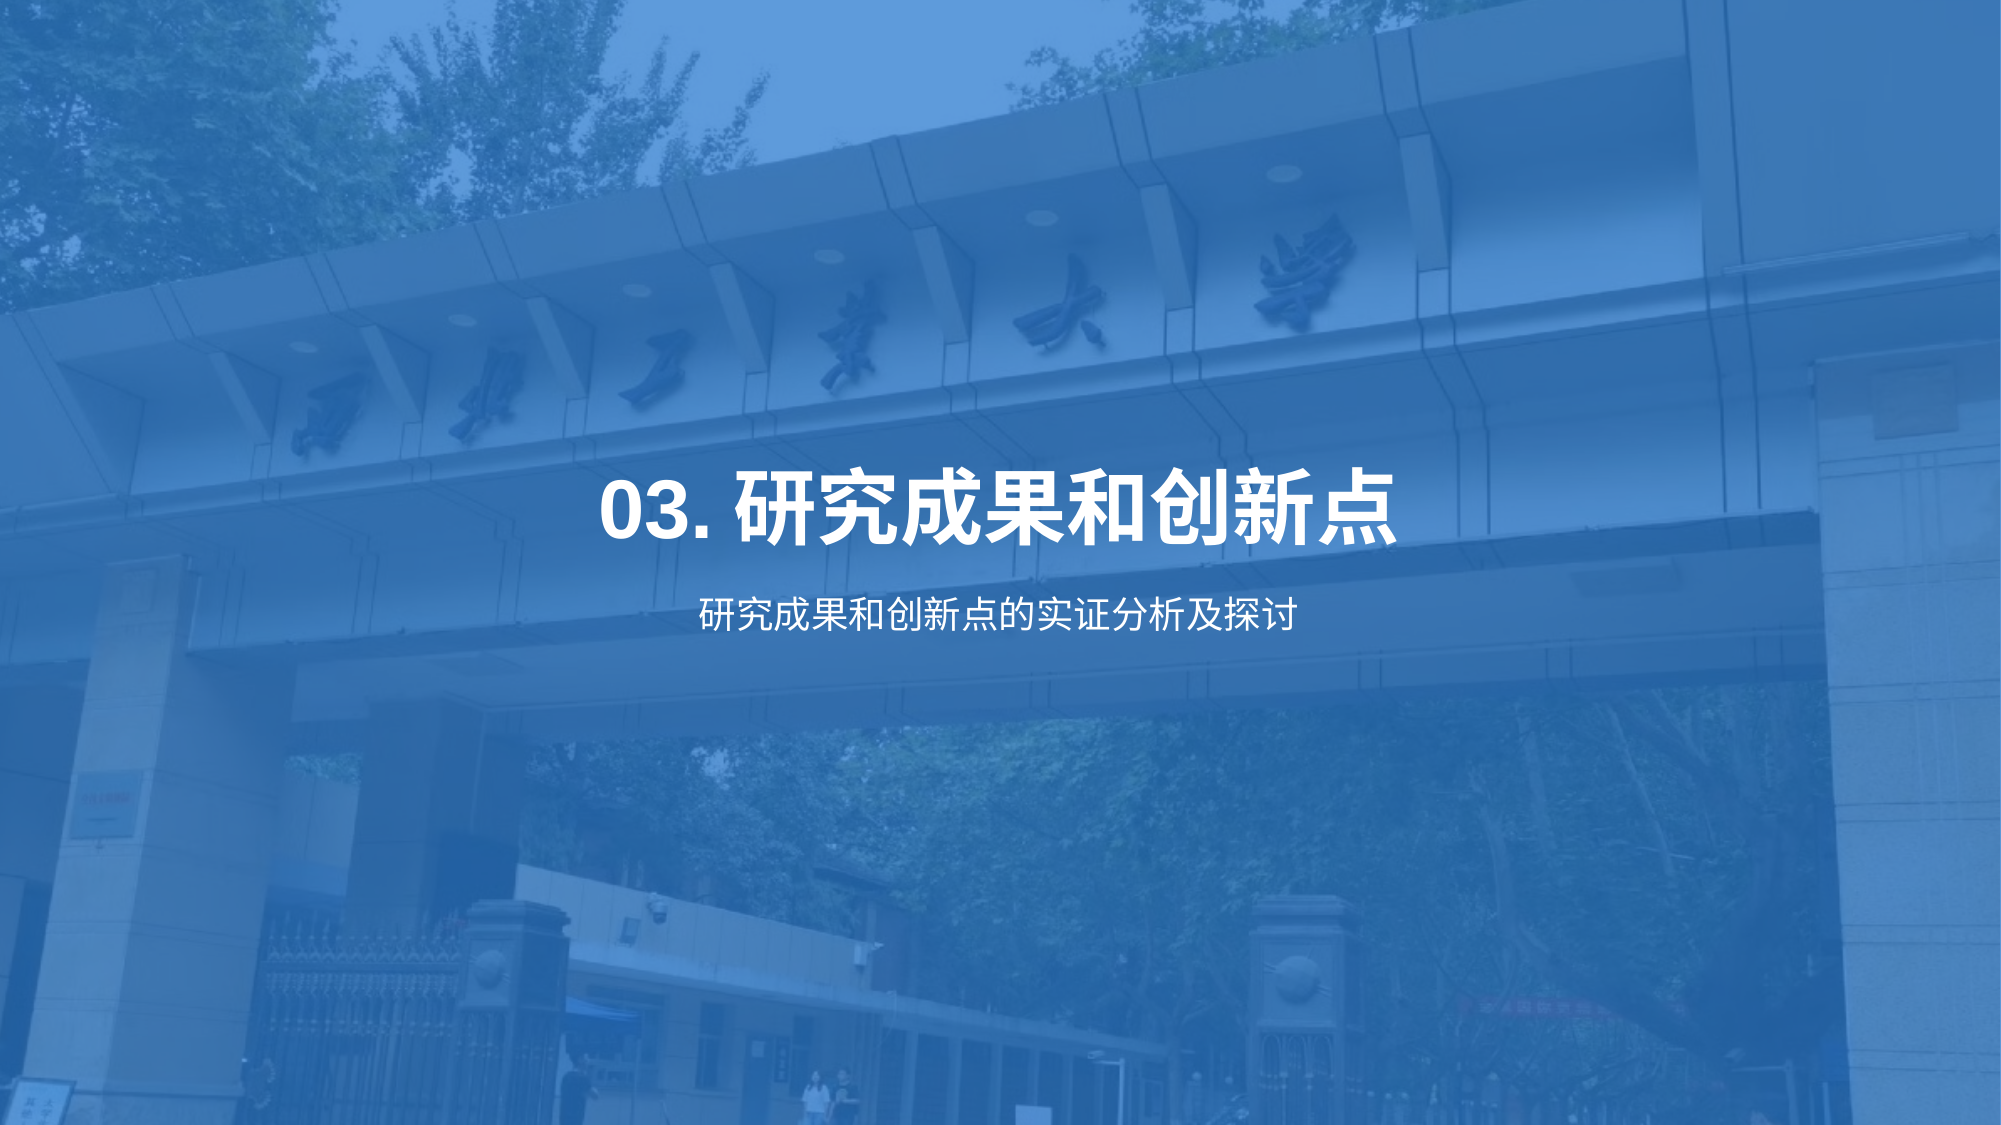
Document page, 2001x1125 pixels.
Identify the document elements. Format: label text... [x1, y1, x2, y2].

list 研究成果和创新点的实证分析及探讨 [502, 574, 1496, 839]
title 03.研究成果和创新点 [502, 432, 1496, 563]
